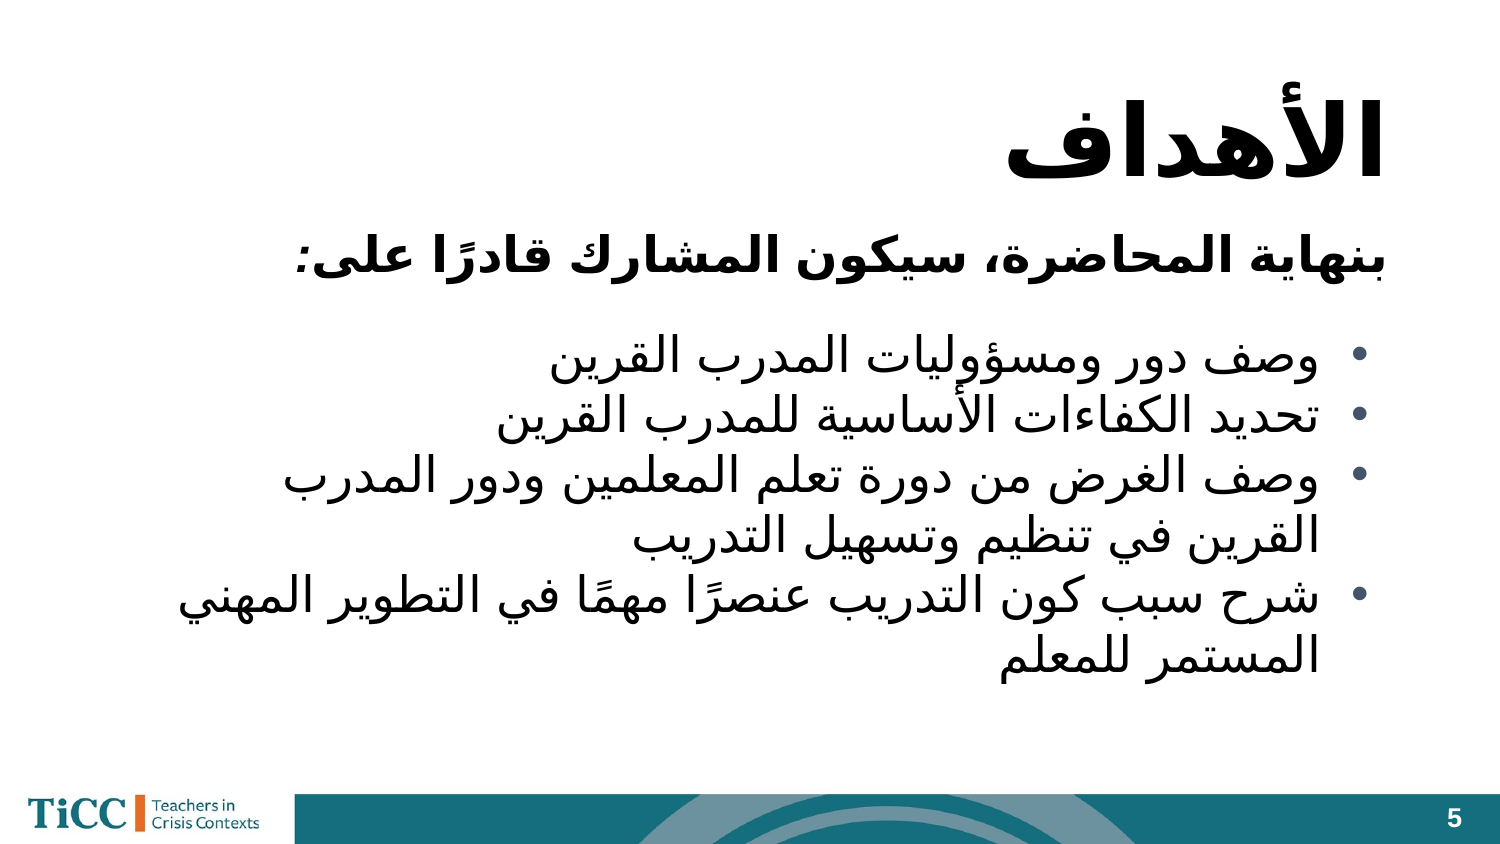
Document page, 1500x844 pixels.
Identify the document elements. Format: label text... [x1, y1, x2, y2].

slide_number ‹#› [1387, 784, 1478, 844]
text_box بنهاية المحاضرة، سيكون المشارك قادرًا على: [122, 215, 1404, 292]
picture [0, 0, 1500, 844]
list وصف دور ومسؤوليات المدرب القرين تحديد الكفاءات الأساسية للمدرب القرين وصف الغرض من دورة تعلم المعلمين ودور المدرب القرين في تنظيم وتسهيل التدريب شرح سبب كون التدريب عنصرًا مهمًا في التطوير المهني المستمر للمعلم [142, 307, 1384, 756]
title الأهداف [53, 35, 1404, 212]
